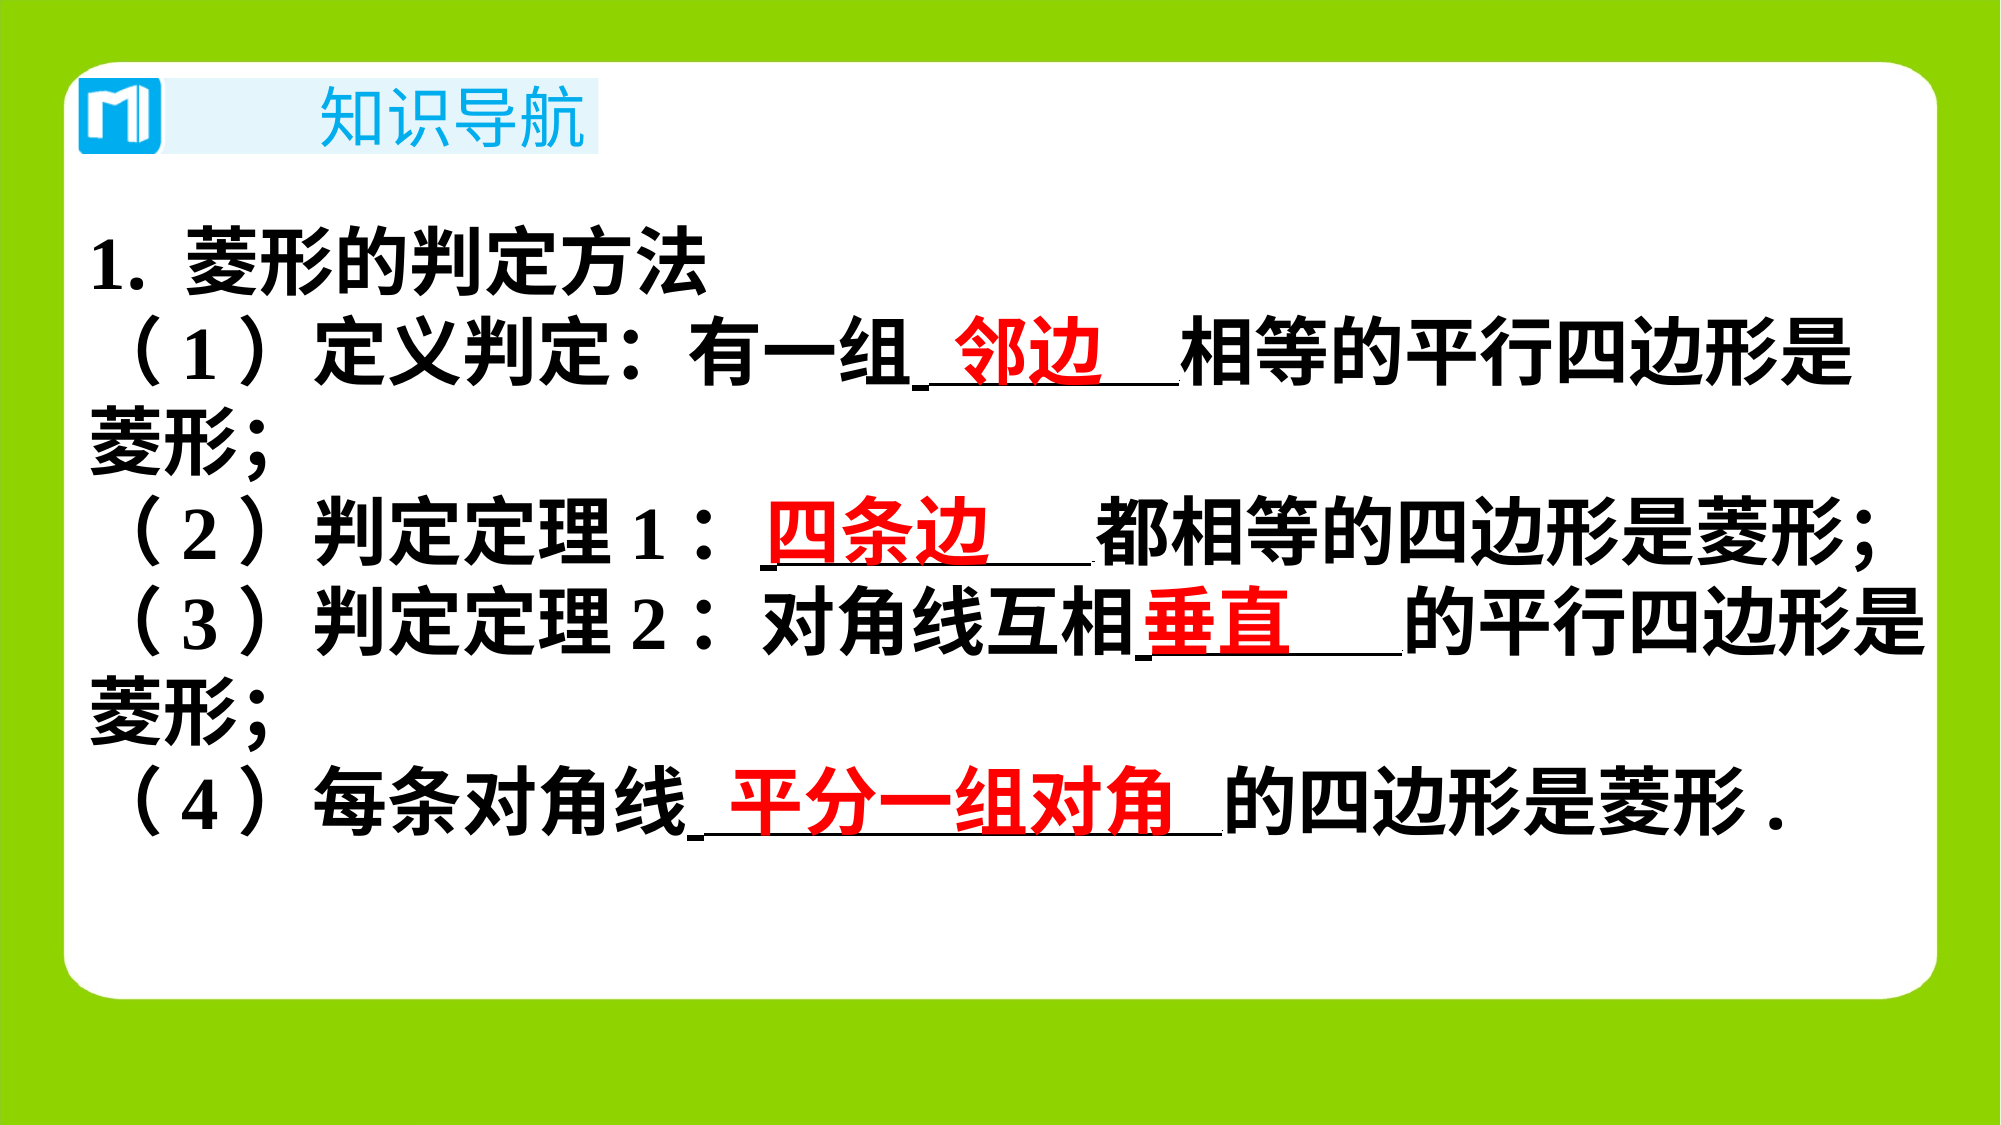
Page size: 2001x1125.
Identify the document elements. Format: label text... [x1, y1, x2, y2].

text_box 垂直 [1127, 567, 1383, 673]
text_box 邻边 [939, 297, 1195, 403]
text_box 四条边 [750, 477, 1082, 583]
picture [0, 0, 2001, 1125]
text_box 平分一组对角 [713, 747, 1270, 853]
text_box 1. 菱形的判定方法 （1）定义判定：有一组 ⁠相等的平行四边形是 菱形； （2）判定定理1： 都相等的四边形是菱形； （3）判定定理2：对角线互相 ⁠的平行四边形是 菱形； （4）每条对角线 的四边形是菱形. [88, 214, 1974, 851]
